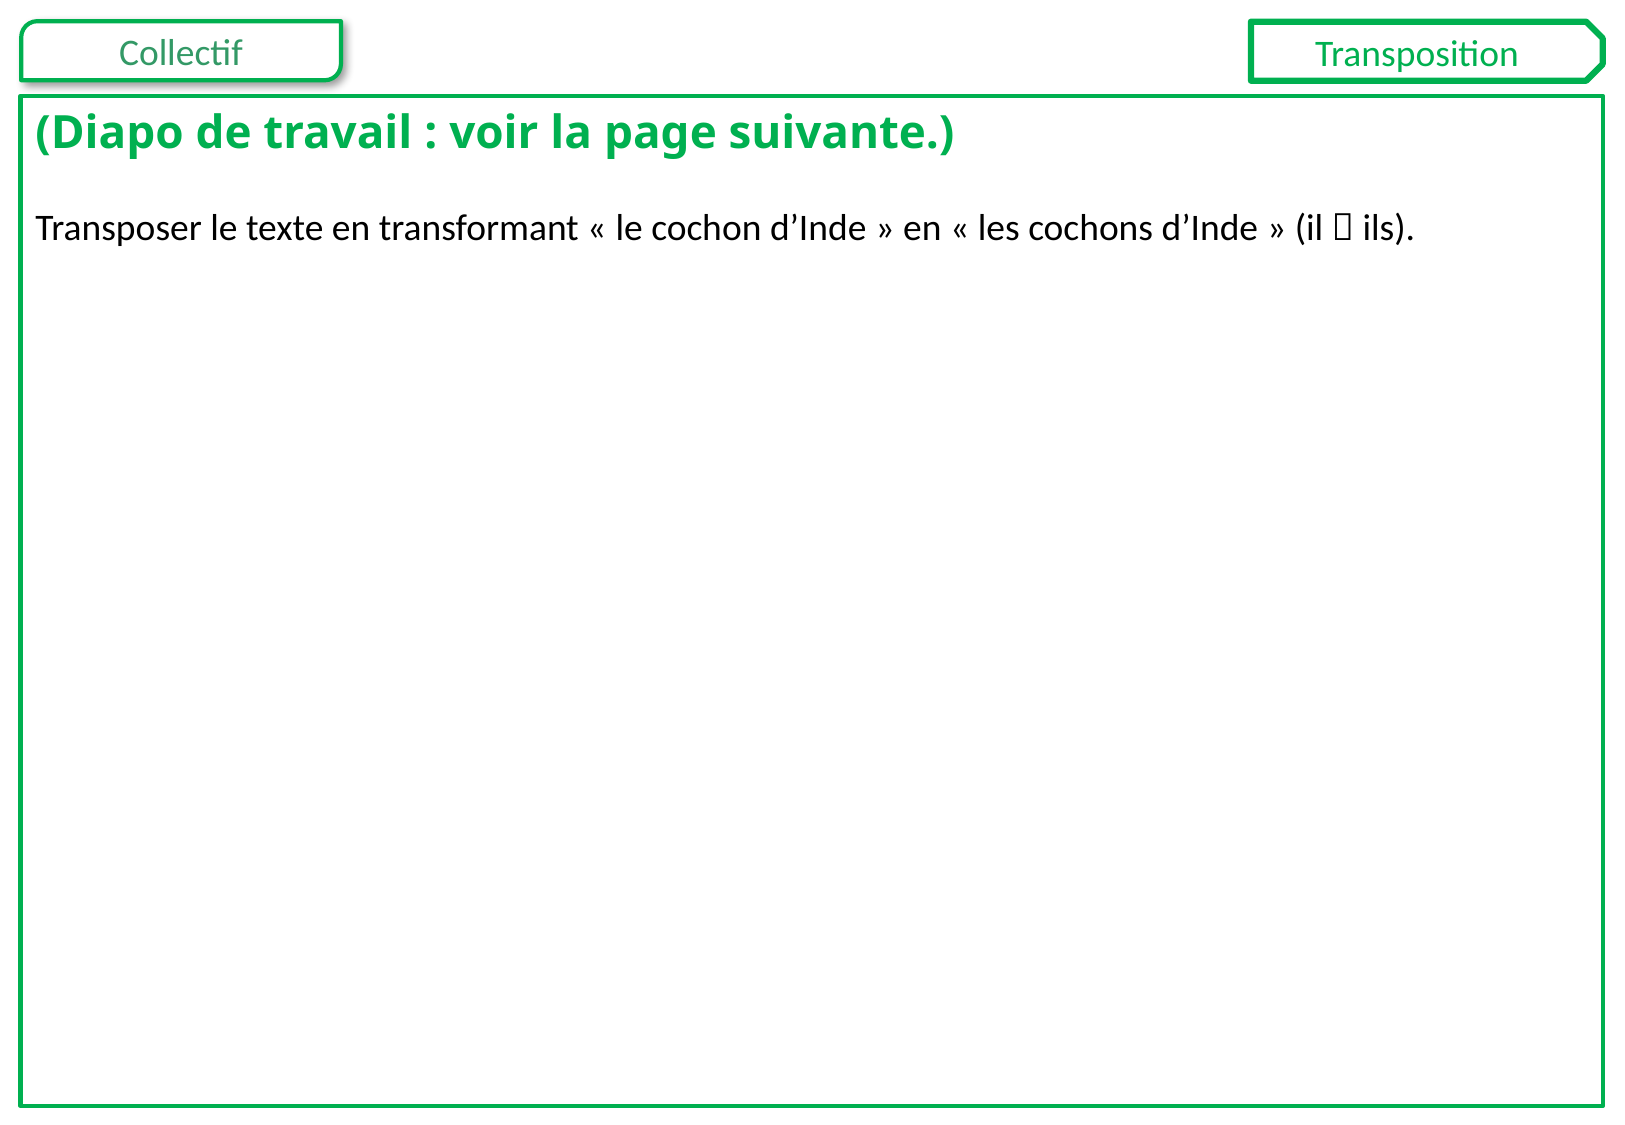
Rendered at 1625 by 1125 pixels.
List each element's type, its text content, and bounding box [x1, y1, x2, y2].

list Transposition [1250, 21, 1584, 81]
list (Diapo de travail : voir la page suivante.) Transposer le texte en transformant « le cochon d’Inde » en « les cochons d’Inde » (il  ils). [18, 94, 1605, 1108]
